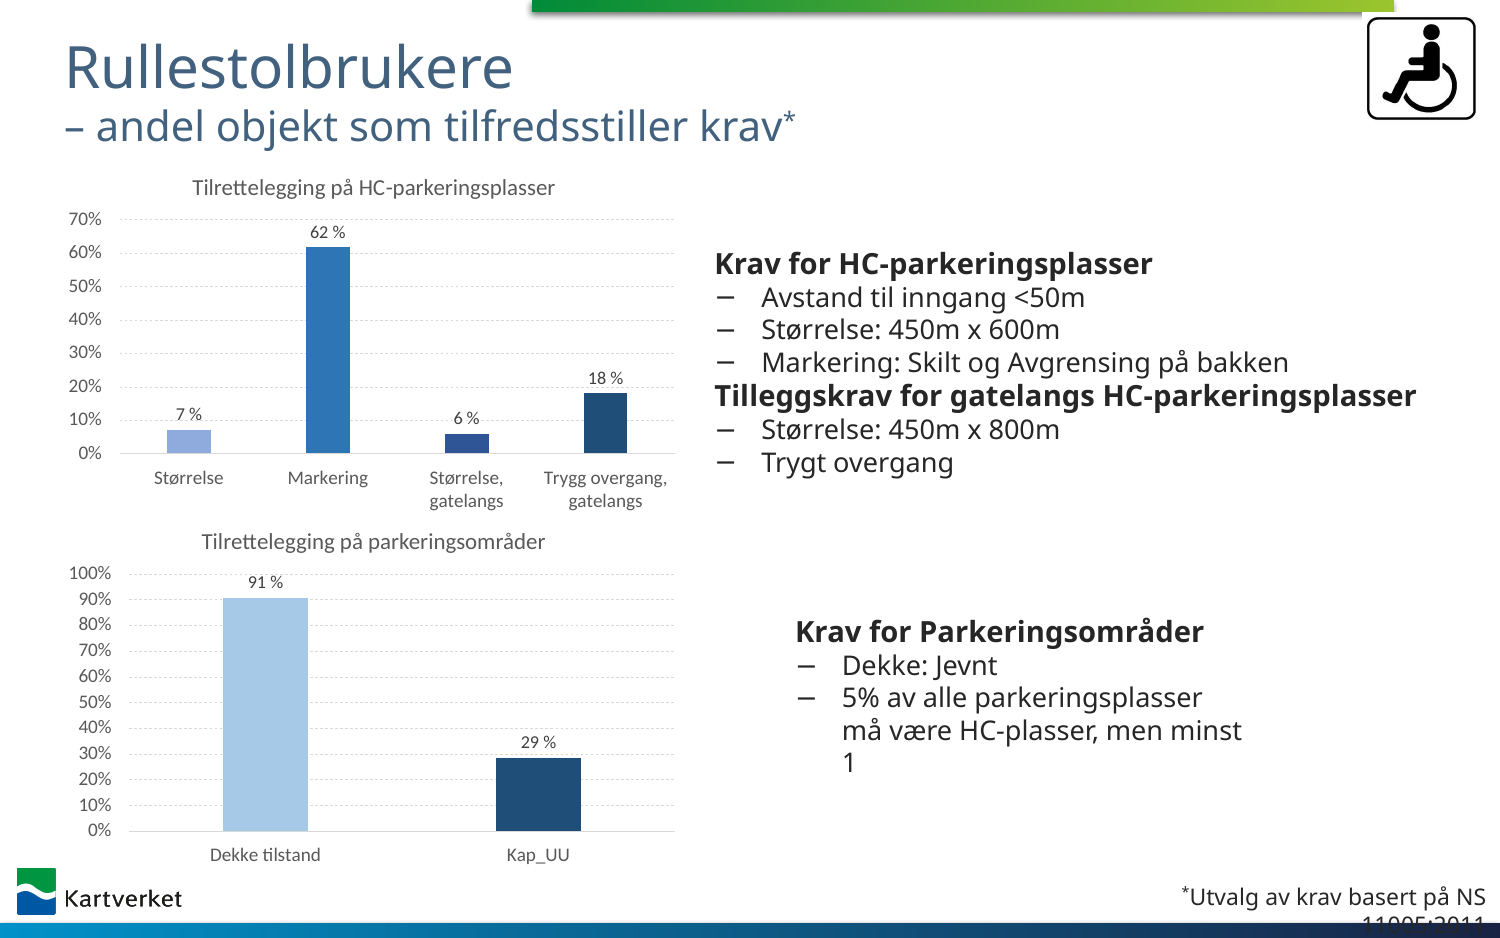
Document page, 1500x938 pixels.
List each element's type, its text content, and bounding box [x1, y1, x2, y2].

text_box Krav for Parkeringsområder Dekke: Jevnt 5% av alle parkeringsplasser må være HC-plasser, men minst 1 [780, 605, 1261, 786]
picture [62, 520, 686, 874]
text_box *Utvalg av krav basert på NS 11005:2011 [1068, 873, 1500, 938]
text_box Krav for HC-parkeringsplasser Avstand til inngang <50m Størrelse: 450m x 600m Markering: Skilt og Avgrensing på bakken Tilleggskrav for gatelangs HC-parkeringsplasser Størrelse: 450m x 800m Trygt overgang [699, 237, 1433, 485]
picture [1362, 12, 1481, 126]
text_box Rullestolbrukere – andel objekt som tilfredsstiller krav* [49, 25, 1431, 158]
picture [62, 166, 686, 519]
